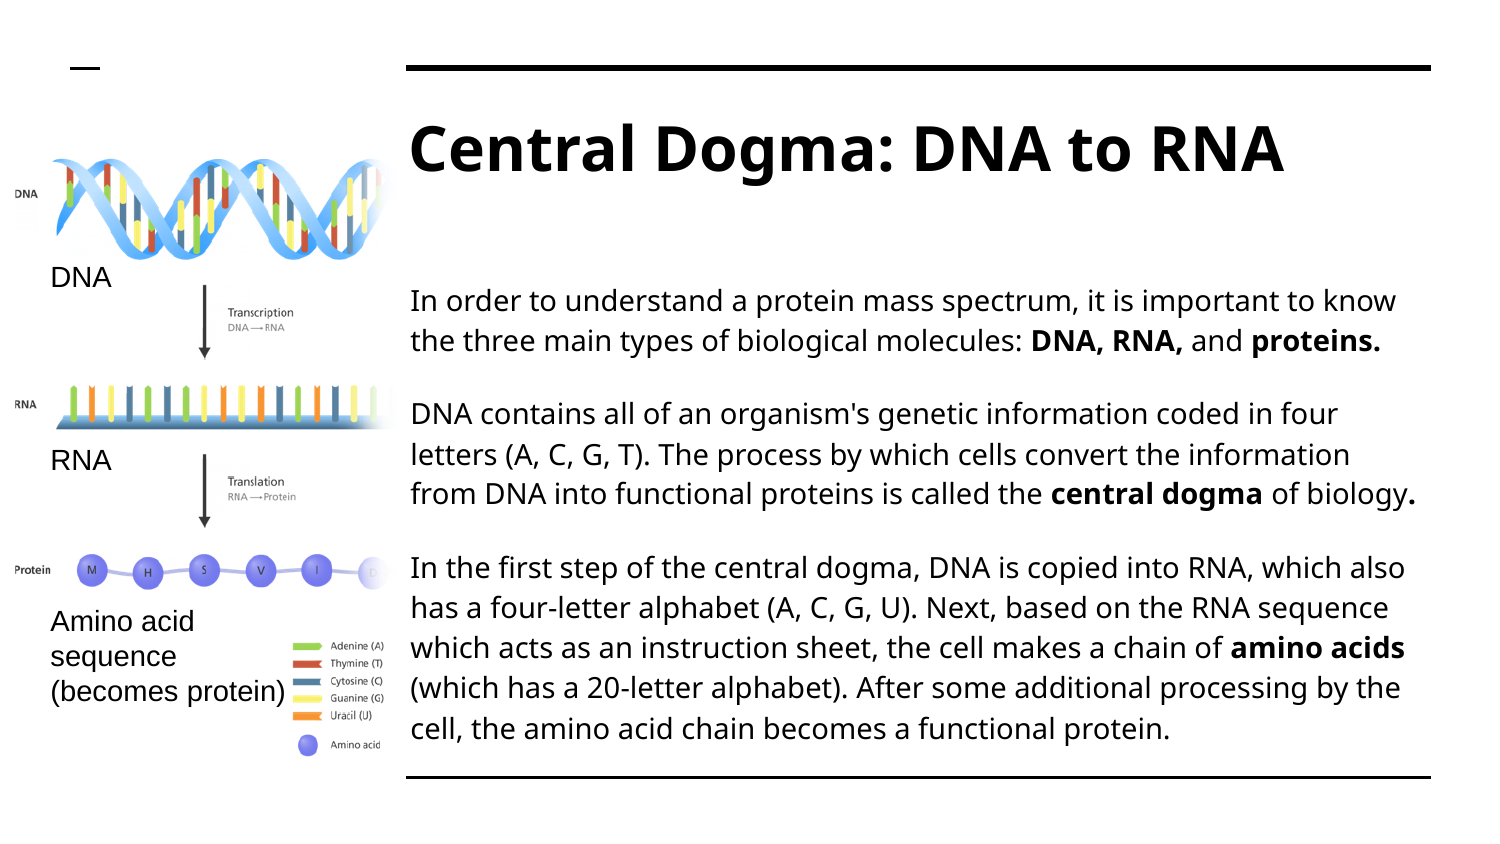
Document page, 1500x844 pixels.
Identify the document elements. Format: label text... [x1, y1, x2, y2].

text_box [0, 65, 411, 772]
list In order to understand a protein mass spectrum, it is important to know the three main types of biological molecules: DNA, RNA, and proteins. DNA contains all of an organism's genetic information coded in four letters (A, C, G, T). The process by which cells convert the information from DNA into functional proteins is called the central dogma of biology. In the first step of the central dogma, DNA is copied into RNA, which also has a four-letter alphabet (A, C, G, U). Next, based on the RNA sequence which acts as an instruction sheet, the cell makes a chain of amino acids (which has a 20-letter alphabet). After some additional processing by the cell, the amino acid chain becomes a functional protein. [415, 261, 1433, 755]
title Central Dogma: DNA to RNA [415, 94, 1431, 199]
